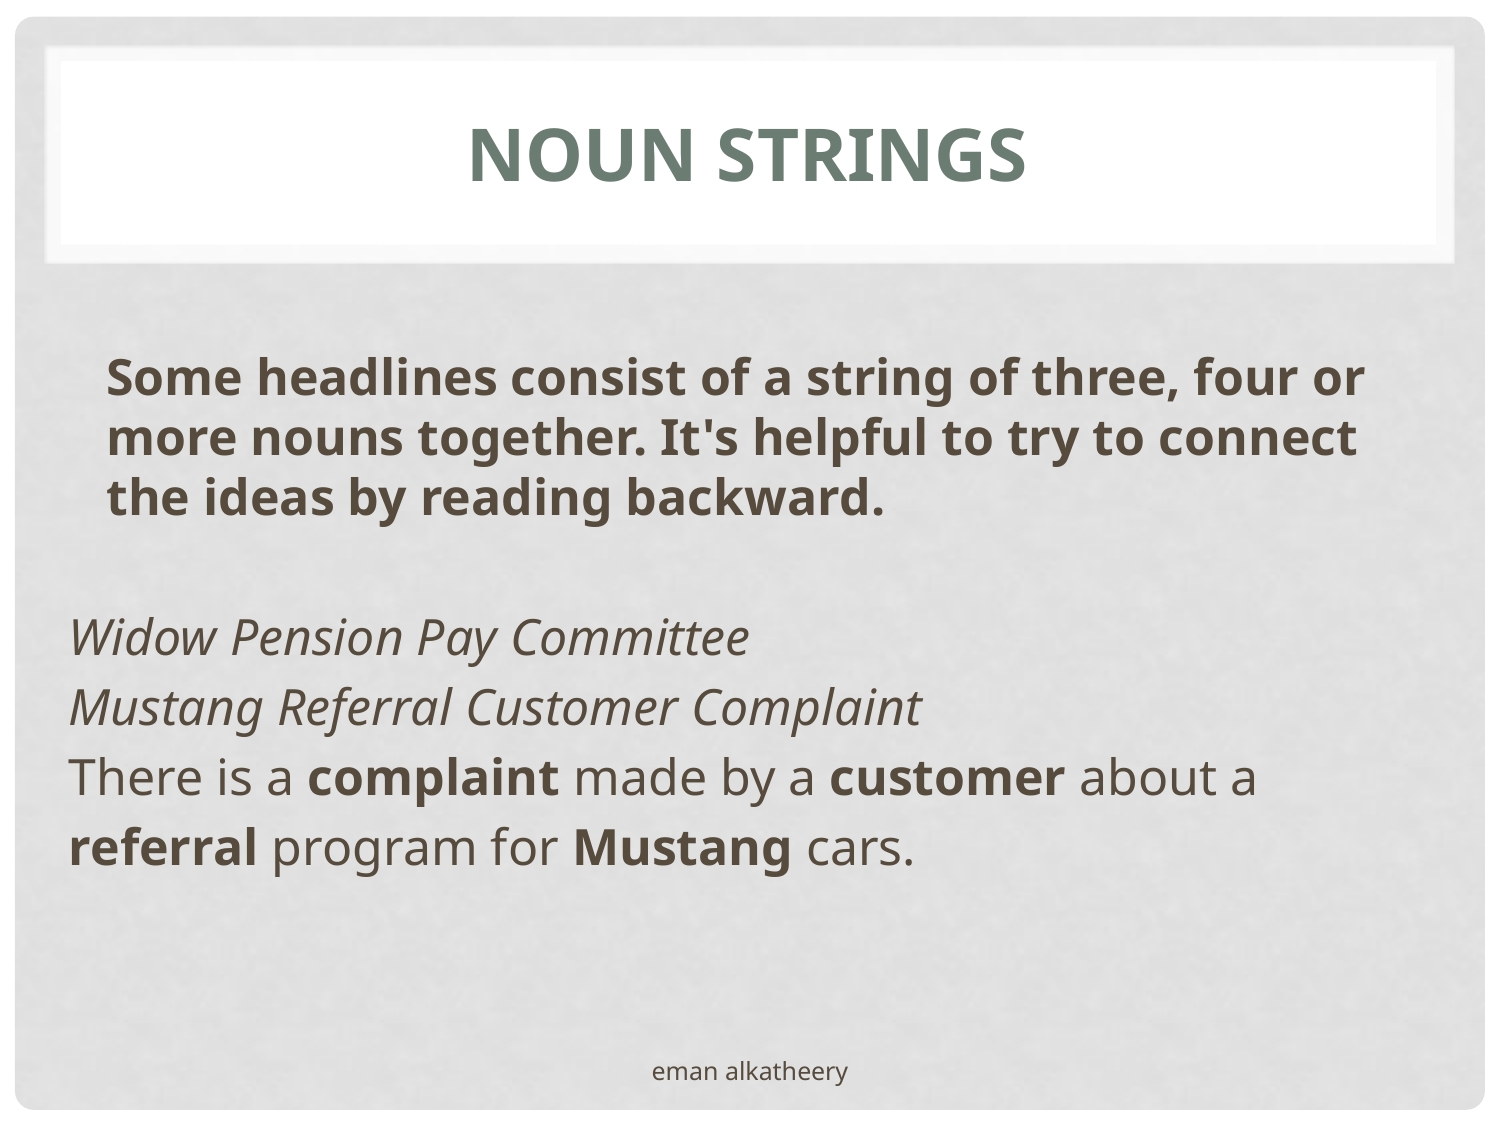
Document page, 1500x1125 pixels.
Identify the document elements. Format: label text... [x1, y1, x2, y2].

list Some headlines consist of a string of three, four or more nouns together. It's helpful to try to connect the ideas by reading backward. Widow Pension Pay Committee Mustang Referral Customer Complaint There is a complaint made by a customer about a referral program for Mustang cars. [35, 338, 1425, 1005]
footer eman alkatheery [512, 1042, 988, 1103]
title Noun Strings [69, 66, 1425, 238]
